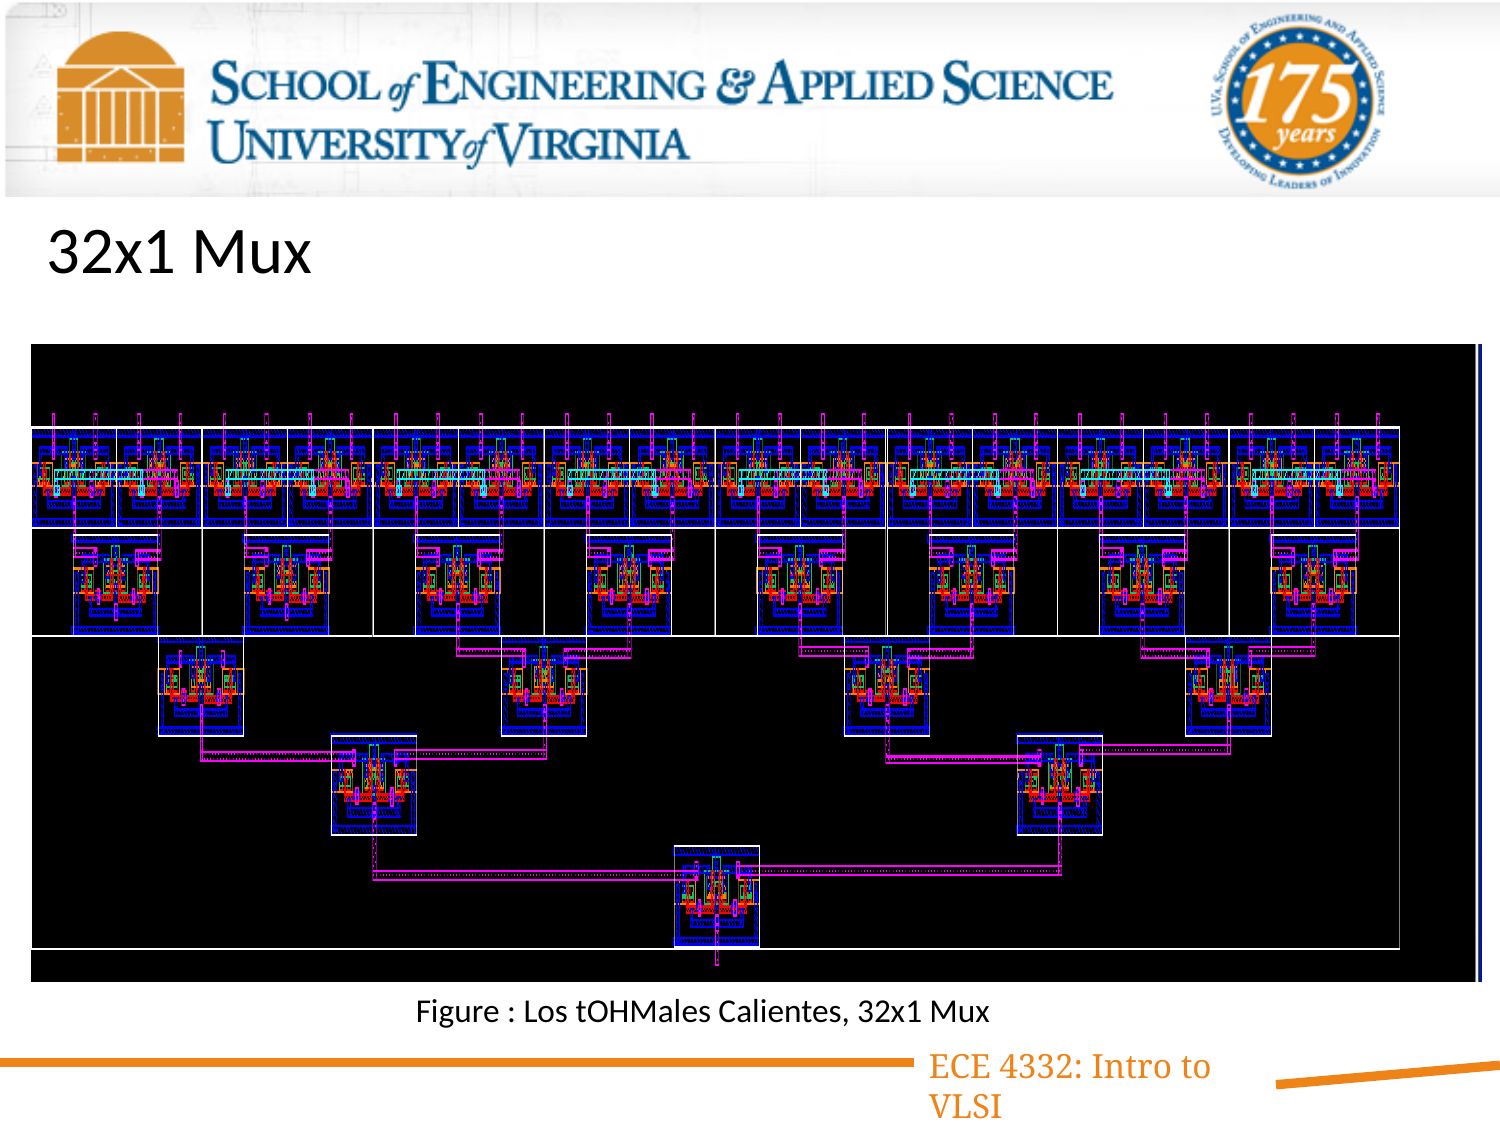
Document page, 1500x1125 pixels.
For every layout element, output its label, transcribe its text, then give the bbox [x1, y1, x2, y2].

text_box Figure : Los tOHMales Calientes, 32x1 Mux [401, 990, 1101, 1037]
picture [0, 0, 1500, 197]
text_box 32x1 Mux [31, 205, 328, 295]
picture [29, 344, 1483, 983]
text_box ECE 4332: Intro to VLSI [914, 1037, 1277, 1125]
